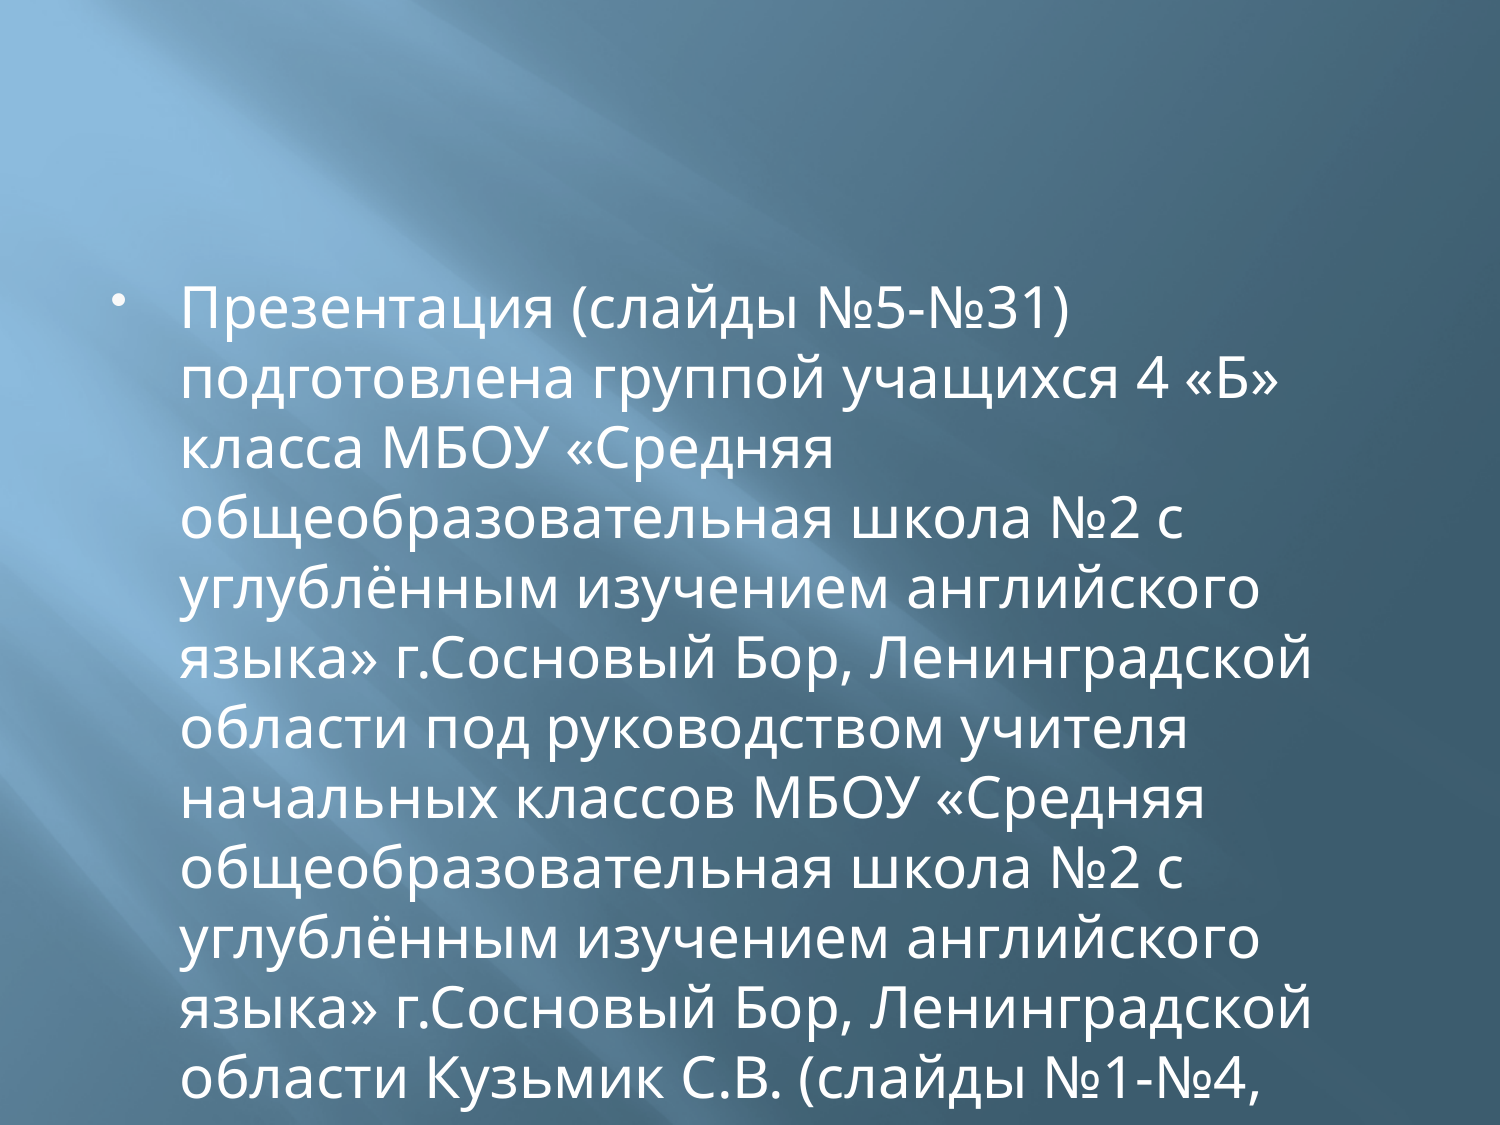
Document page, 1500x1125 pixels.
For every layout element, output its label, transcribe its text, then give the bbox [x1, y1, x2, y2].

list Презентация (слайды №5-№31) подготовлена группой учащихся 4 «Б» класса МБОУ «Средняя общеобразовательная школа №2 с углублённым изучением английского языка» г.Сосновый Бор, Ленинградской области под руководством учителя начальных классов МБОУ «Средняя общеобразовательная школа №2 с углублённым изучением английского языка» г.Сосновый Бор, Ленинградской области Кузьмик С.В. (слайды №1-№4, №32-34) [75, 262, 1425, 1035]
